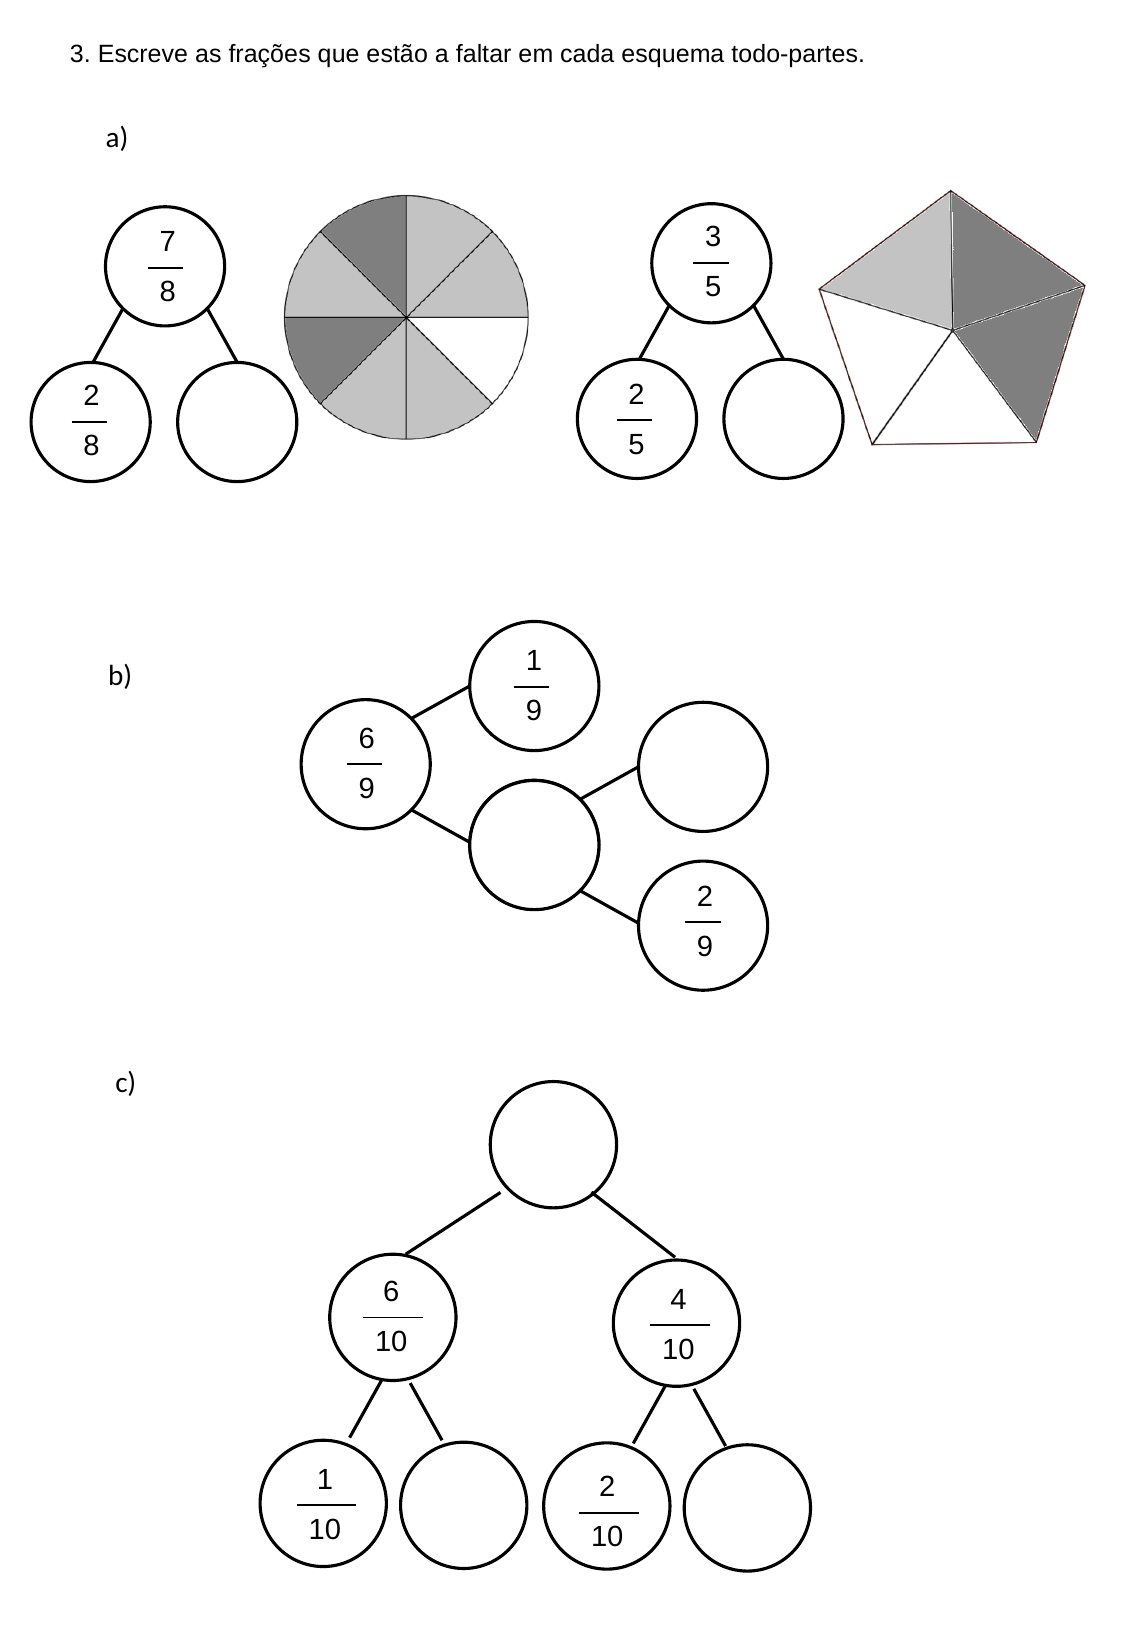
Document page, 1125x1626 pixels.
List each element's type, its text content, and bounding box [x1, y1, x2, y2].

text_box c) [100, 1056, 152, 1107]
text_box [259, 1192, 676, 1569]
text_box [543, 1259, 811, 1572]
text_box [577, 203, 844, 479]
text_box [31, 206, 297, 482]
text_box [301, 621, 768, 991]
text_box [489, 1080, 618, 1192]
picture [274, 185, 538, 453]
text_box b) [93, 649, 148, 700]
text_box a) [90, 111, 144, 162]
text_box 3. Escreve as frações que estão a faltar em cada esquema todo-partes. [55, 30, 1029, 76]
picture [808, 181, 1100, 452]
